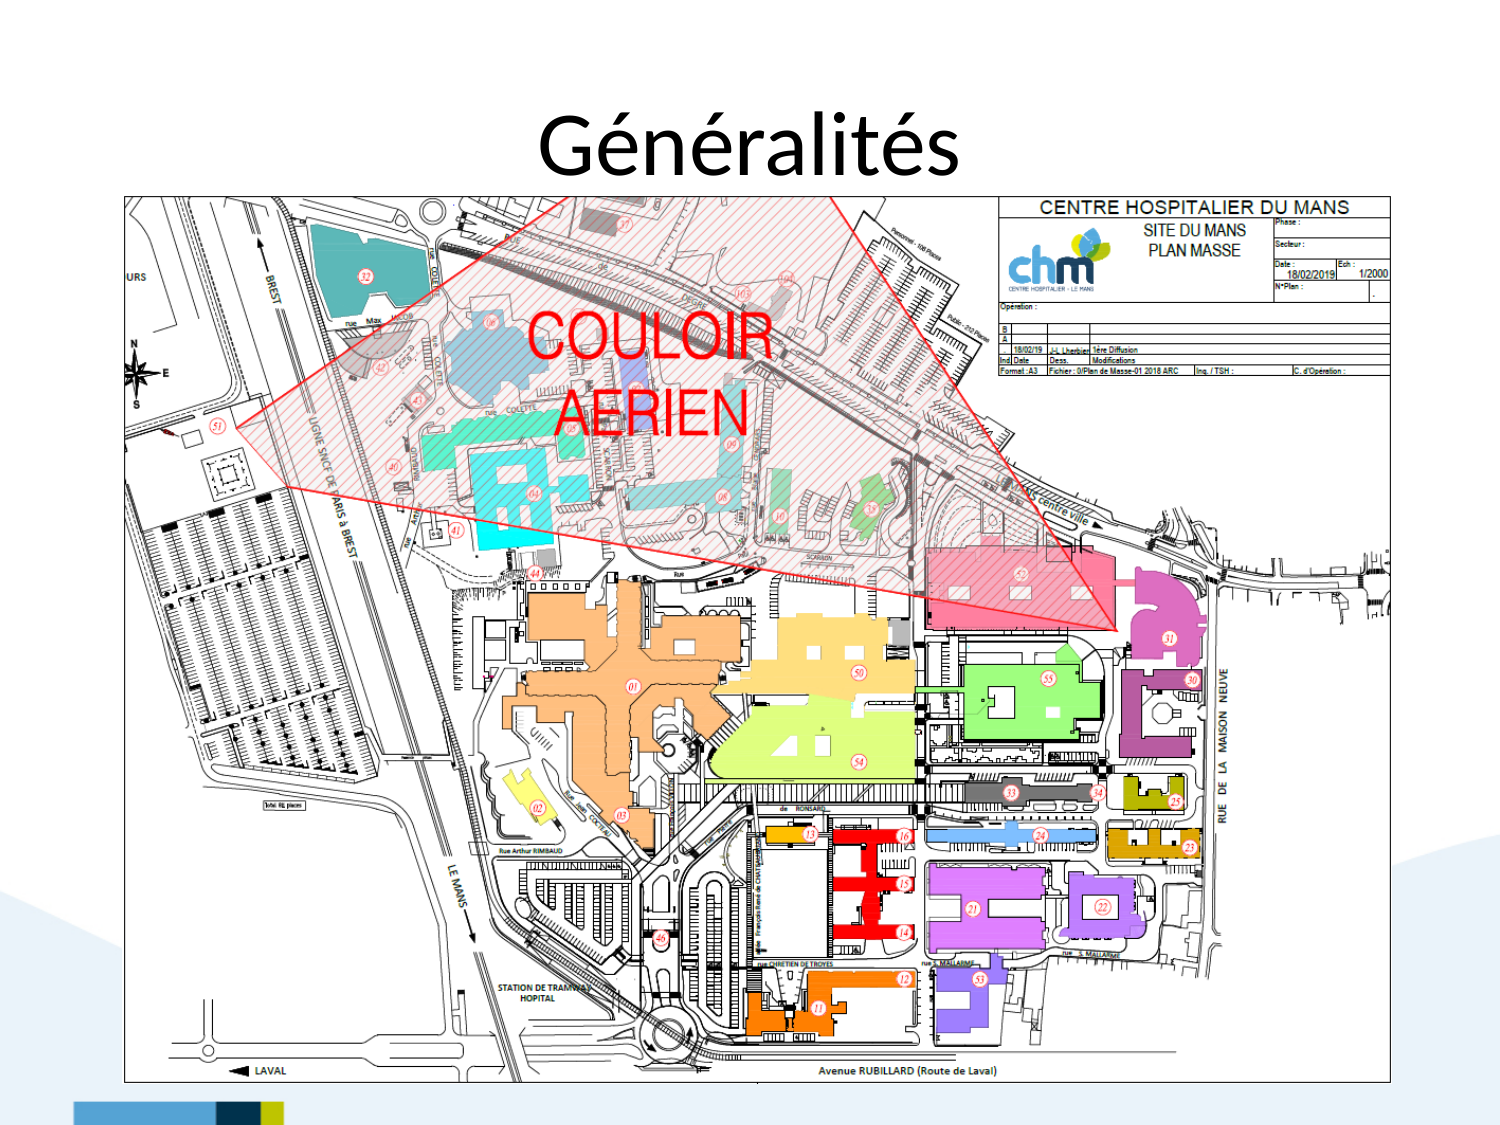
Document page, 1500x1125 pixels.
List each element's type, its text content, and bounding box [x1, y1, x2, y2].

title Généralités [75, 45, 1425, 233]
picture [0, 0, 1500, 1125]
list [122, 194, 1392, 1084]
